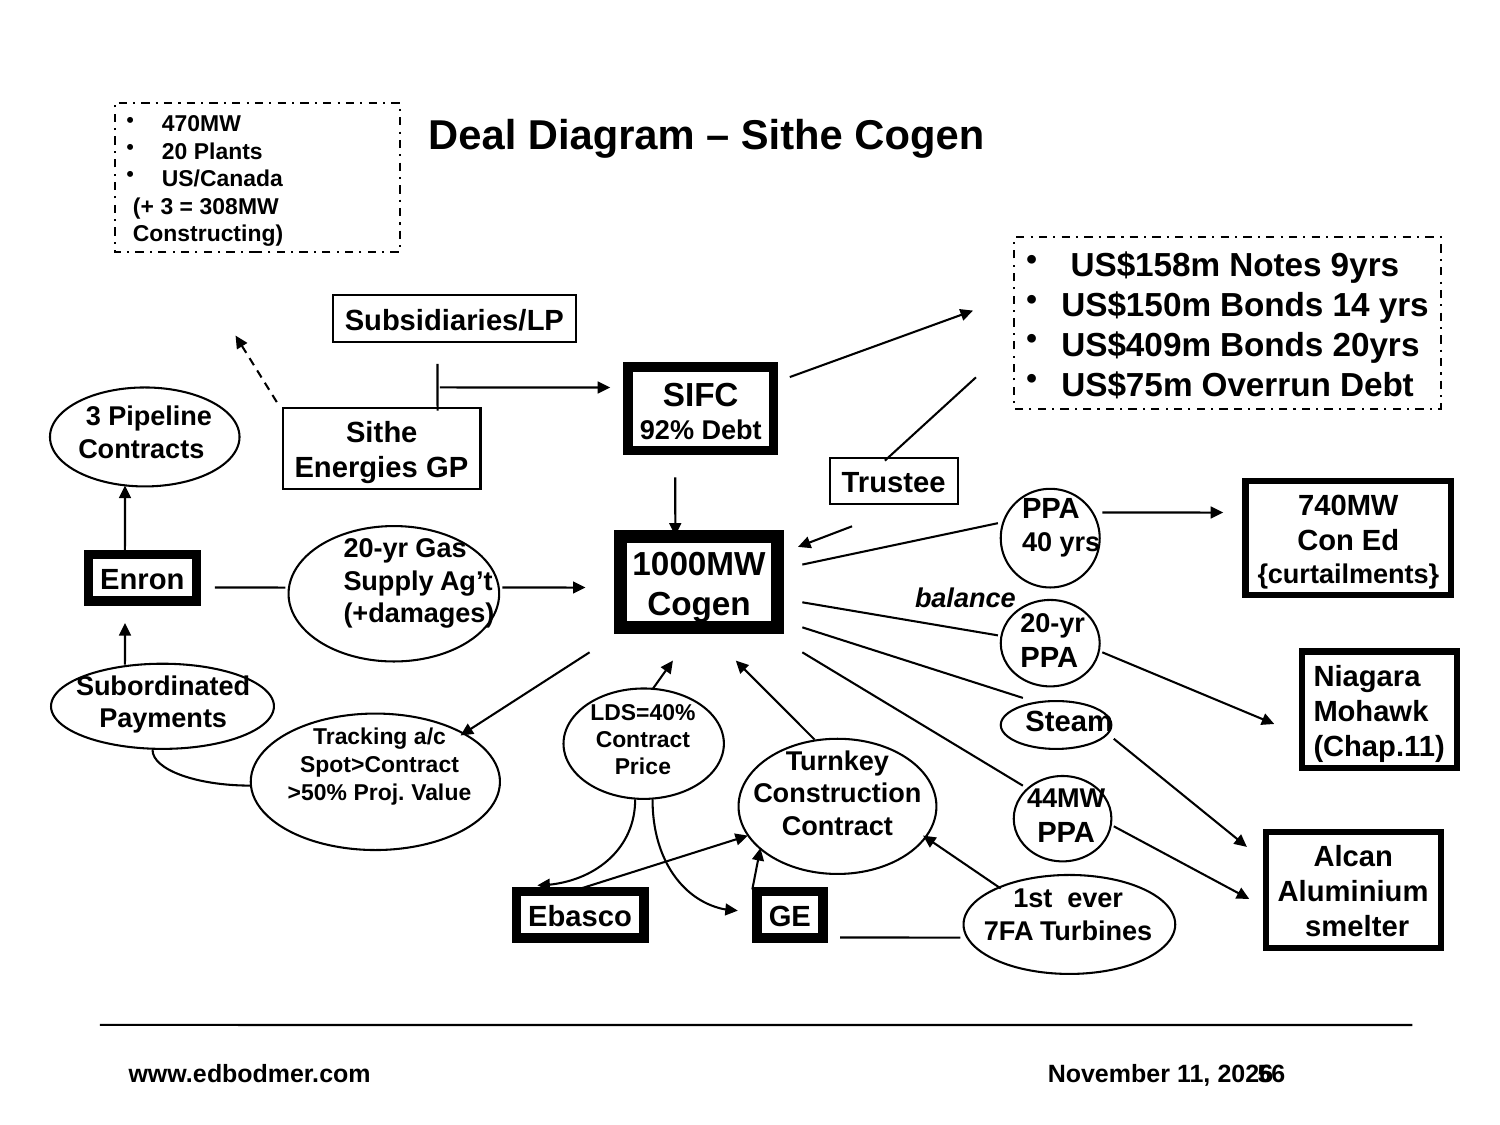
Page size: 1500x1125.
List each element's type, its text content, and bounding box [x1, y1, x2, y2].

text_box 1000MW Cogen [620, 536, 778, 628]
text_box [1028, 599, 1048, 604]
text_box [235, 335, 248, 350]
text_box 470MW 20 Plants US/Canada (+ 3 = 308MW Constructing) [114, 103, 401, 252]
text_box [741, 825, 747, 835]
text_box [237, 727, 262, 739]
text_box 1st ever 7FA Turbines [972, 874, 997, 904]
text_box [738, 834, 748, 846]
text_box Turnkey Construction Contract [741, 737, 813, 788]
text_box Subordinated Payments [64, 662, 262, 686]
text_box [1000, 488, 1100, 588]
text_box LDS=40% Contract Price [672, 691, 708, 709]
text_box Sithe Energies GP [282, 407, 481, 490]
text_box 20-yr PPA [1080, 660, 1097, 679]
text_box [118, 623, 132, 665]
text_box [118, 485, 132, 553]
text_box [1102, 506, 1224, 519]
text_box Niagara Mohawk (Chap.11) [1301, 651, 1458, 768]
text_box 3 Pipeline Contracts [189, 392, 224, 409]
text_box [669, 477, 682, 536]
text_box [51, 663, 274, 749]
text_box Tracking a/c Spot>Contract >50% Proj. Value [275, 716, 336, 740]
text_box [751, 848, 765, 890]
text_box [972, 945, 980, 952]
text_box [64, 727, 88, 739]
text_box [1113, 738, 1247, 847]
text_box 3 Pipeline Contracts [66, 392, 101, 408]
text_box [738, 738, 937, 874]
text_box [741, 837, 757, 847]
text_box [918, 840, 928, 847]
text_box Turnkey Construction Contract [814, 737, 934, 788]
text_box [963, 874, 1176, 974]
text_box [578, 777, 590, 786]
text_box PPA 40 yrs [1010, 484, 1113, 564]
text_box SIFC 92% Debt [628, 366, 774, 451]
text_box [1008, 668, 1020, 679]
text_box [1000, 599, 1100, 687]
text_box [652, 799, 738, 916]
text_box Tracking a/c Spot>Contract >50% Proj. Value [415, 716, 484, 732]
text_box [735, 660, 815, 740]
text_box 20-yr PPA [1053, 599, 1097, 626]
text_box [49, 387, 240, 487]
text_box [288, 526, 500, 662]
text_box [439, 381, 611, 394]
text_box 1st ever 7FA Turbines [1074, 874, 1164, 901]
text_box [460, 652, 590, 736]
text_box 20-yr Gas Supply Ag’t (+damages) [331, 524, 507, 634]
text_box [502, 581, 586, 594]
text_box [1000, 701, 1112, 749]
text_box [923, 835, 1001, 889]
text_box LDS=40% Contract Price [578, 691, 615, 711]
text_box Enron [88, 554, 197, 601]
text_box [789, 309, 973, 378]
text_box 44MW PPA [1015, 774, 1117, 854]
text_box US$158m Notes 9yrs US$150m Bonds 14 yrs US$409m Bonds 20yrs US$75m Overrun Debt [1014, 237, 1442, 409]
title Deal Diagram – Sithe Cogen [124, 99, 1288, 226]
text_box [537, 799, 636, 891]
text_box GE [756, 891, 823, 939]
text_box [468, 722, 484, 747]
text_box Subsidiaries/LP [333, 295, 577, 342]
text_box [563, 688, 724, 799]
text_box Ebasco [516, 891, 644, 939]
text_box [1013, 775, 1112, 862]
text_box Trustee [829, 457, 958, 505]
text_box [1113, 826, 1250, 899]
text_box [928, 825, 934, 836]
text_box [152, 749, 251, 786]
text_box 1st ever 7FA Turbines [982, 874, 1065, 887]
text_box [1102, 652, 1275, 725]
text_box [798, 526, 853, 549]
text_box balance [903, 574, 1028, 619]
text_box [652, 660, 673, 690]
text_box 740MW Con Ed {curtailments} [1245, 480, 1451, 595]
text_box Steam [1013, 696, 1126, 743]
text_box Alcan Aluminium smelter [1265, 831, 1441, 949]
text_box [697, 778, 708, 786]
text_box [251, 713, 500, 851]
